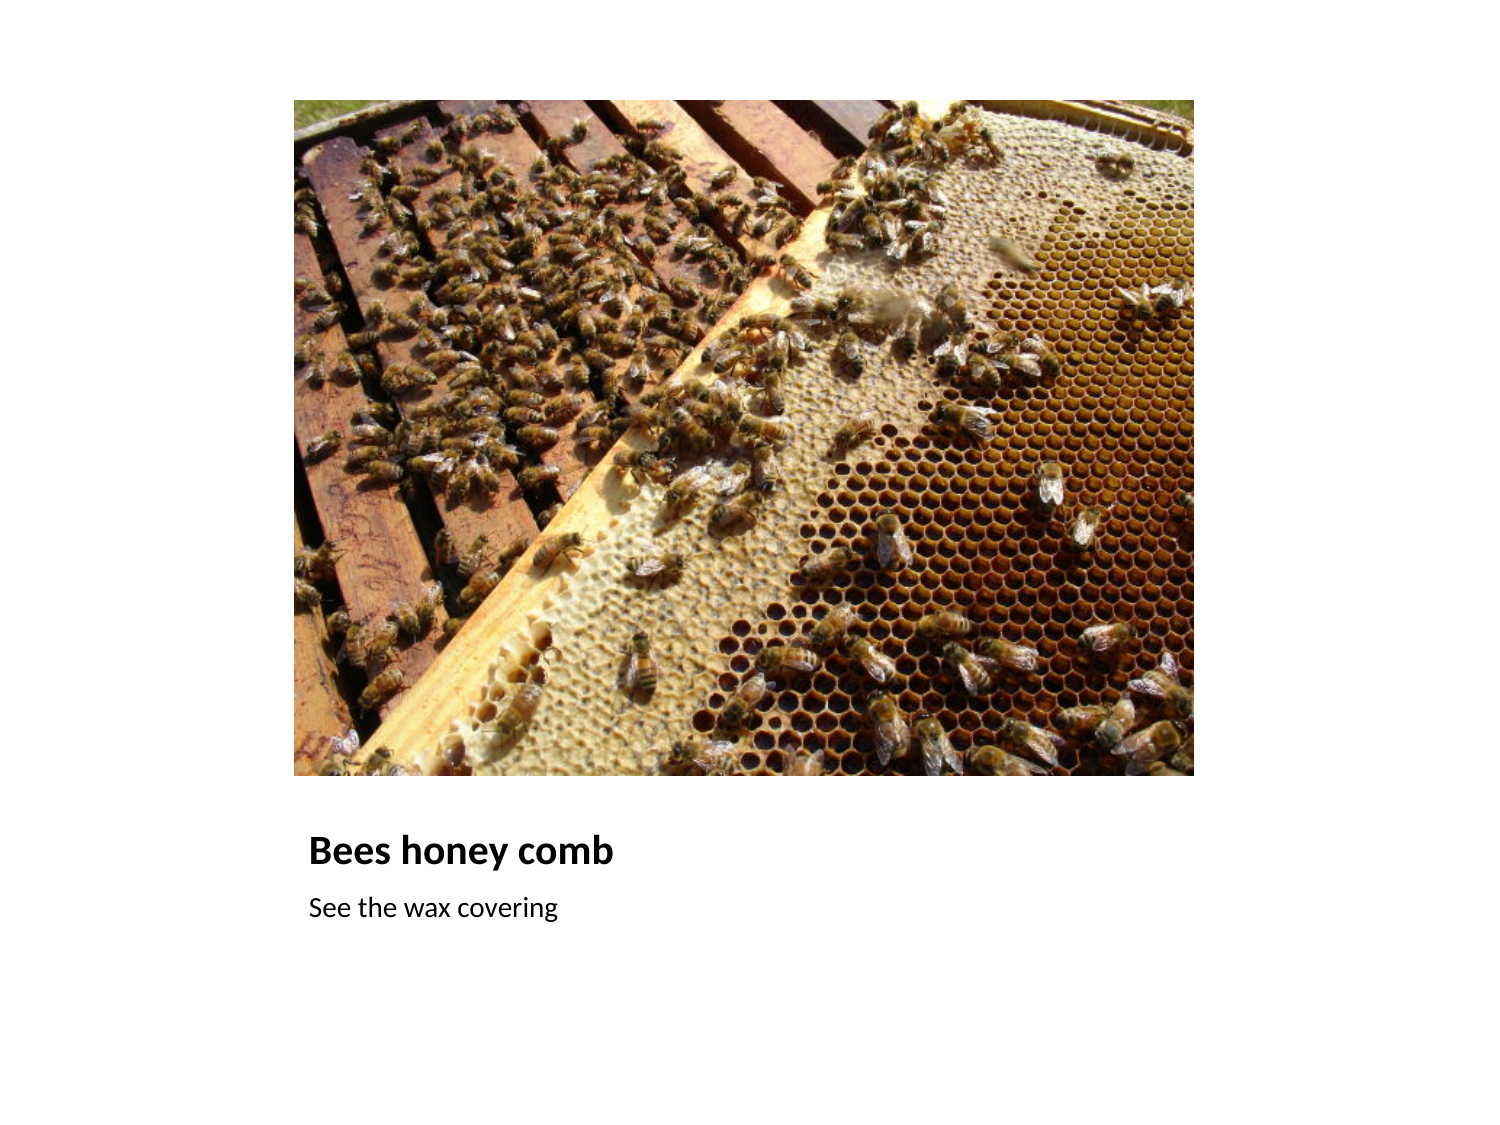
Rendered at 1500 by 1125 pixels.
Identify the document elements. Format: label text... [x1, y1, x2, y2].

title Bees honey comb [294, 787, 1194, 880]
list See the wax covering [294, 880, 1194, 1013]
picture [293, 100, 1195, 776]
